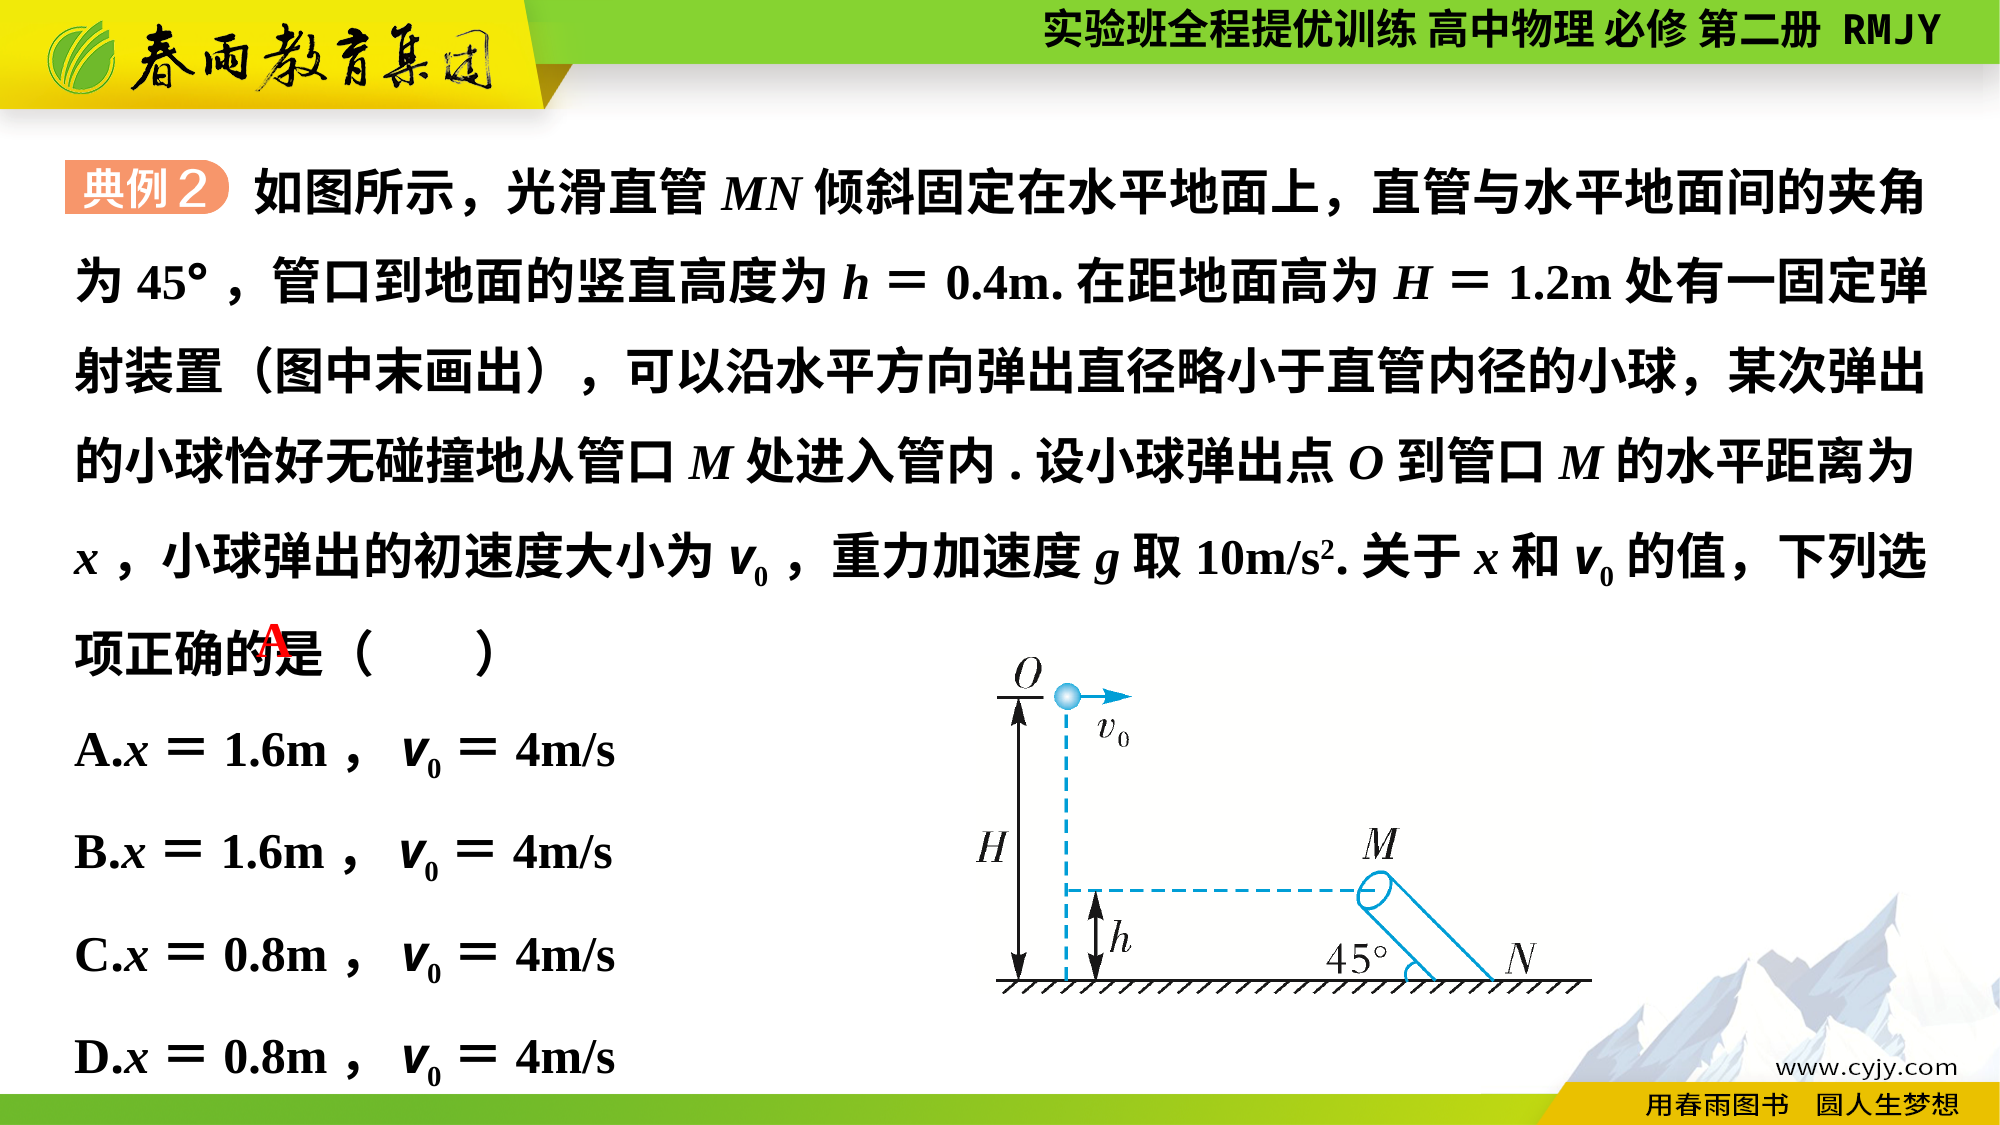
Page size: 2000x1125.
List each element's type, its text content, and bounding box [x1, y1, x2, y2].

picture [0, 0, 2000, 1125]
text_box A [241, 569, 308, 675]
